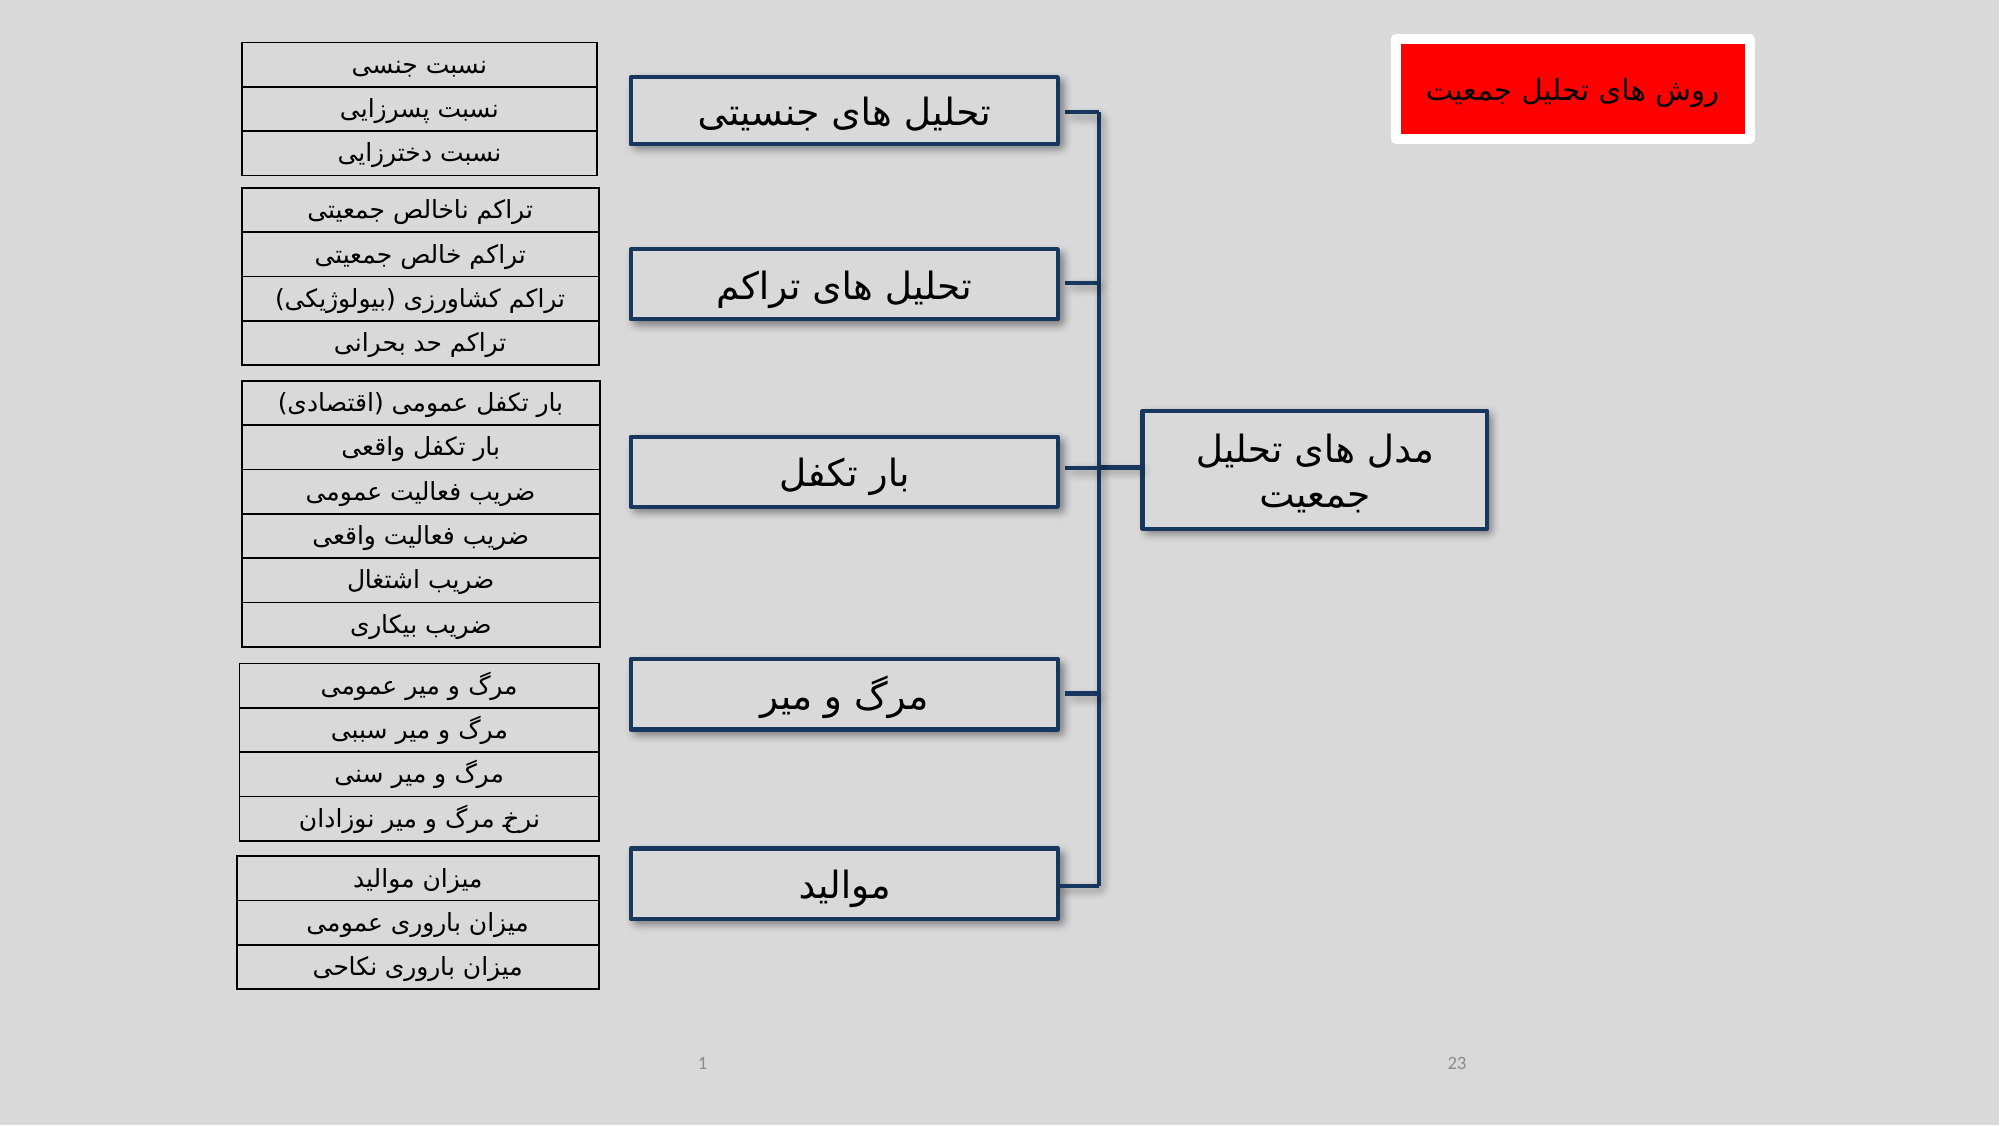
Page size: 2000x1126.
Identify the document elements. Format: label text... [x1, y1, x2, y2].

text_box بار تکفل [629, 435, 1060, 509]
table_header تراکم ناخالص جمعیتی [243, 189, 598, 231]
table_cell ضریب فعالیت واقعی [243, 515, 599, 557]
table_header نسبت جنسی [243, 43, 596, 86]
table_header مرگ و میر عمومی [240, 664, 598, 707]
table_cell تراکم کشاورزی (بیولوژیکی) [243, 277, 598, 320]
slide_number 23 [1432, 1042, 1900, 1103]
text_box مرگ و میر [629, 657, 1060, 732]
table_cell مرگ و میر سببی [240, 709, 598, 751]
text_box مدل های تحلیل جمعیت [1140, 409, 1489, 531]
table_cell نسبت پسرزایی [243, 88, 596, 130]
table_header میزان موالید [238, 857, 598, 900]
text_box تحلیل های تراکم [629, 247, 1060, 321]
table_cell نرخ مرگ و میر نوزادان [240, 797, 598, 840]
table_cell تراکم حد بحرانی [243, 322, 598, 364]
table_cell تراکم خالص جمعیتی [243, 233, 598, 276]
table_cell میزان باروری عمومی [238, 901, 598, 944]
table_cell مرگ و میر سنی [240, 753, 598, 796]
text_box تحلیل های جنسیتی [629, 75, 1060, 146]
table_cell میزان باروری نکاحی [238, 946, 598, 988]
table_cell ضریب اشتغال [243, 559, 599, 602]
table_cell ضریب بیکاری [243, 603, 599, 646]
text_box موالید [629, 846, 1060, 921]
table_cell نسبت دخترزایی [243, 132, 596, 175]
table_cell ضریب فعالیت عمومی [243, 470, 599, 513]
table_cell بار تکفل واقعی [243, 426, 599, 469]
text_box روش های تحلیل جمعیت [1394, 37, 1752, 141]
footer 1 [683, 1042, 1317, 1103]
table_header بار تکفل عمومی (اقتصادی) [243, 382, 599, 424]
